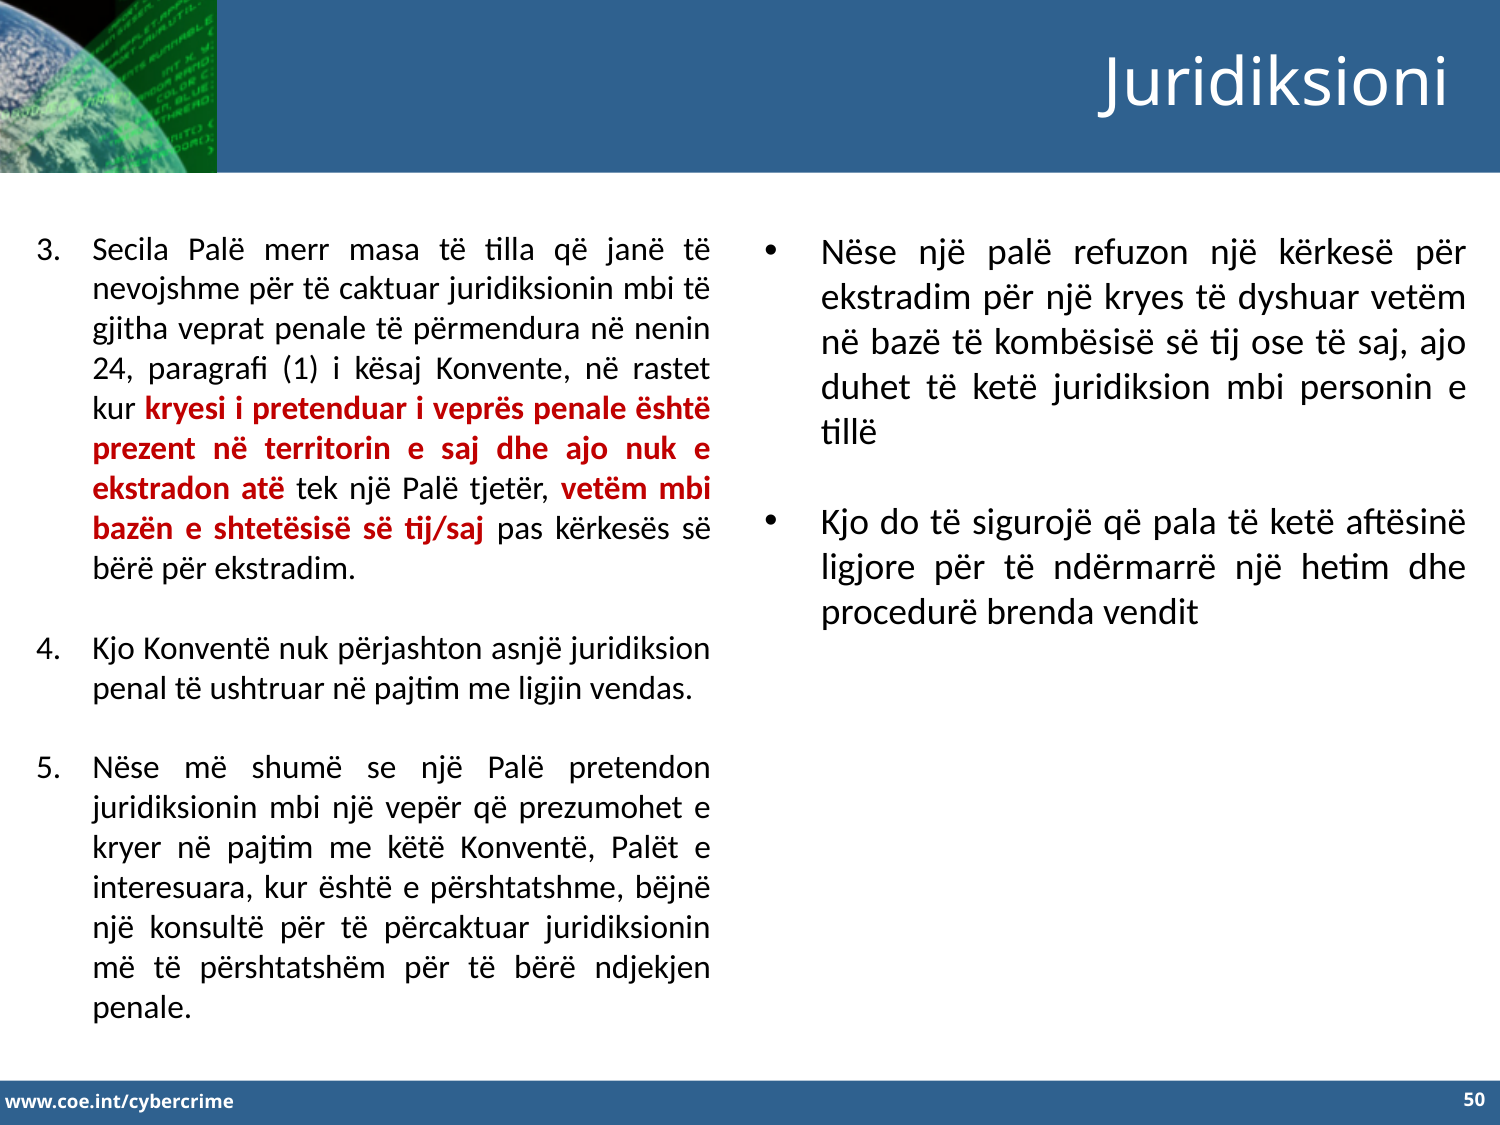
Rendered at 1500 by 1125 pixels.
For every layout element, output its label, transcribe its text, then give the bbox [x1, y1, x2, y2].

picture [0, 0, 217, 173]
text_box Secila Palë merr masa të tilla që janë të nevojshme për të caktuar juridiksionin mbi të gjitha veprat penale të përmendura në nenin 24, paragrafi (1) i kësaj Konvente, në rastet kur kryesi i pretenduar i veprës penale është prezent në territorin e saj dhe ajo nuk e ekstradon atë tek një Palë tjetër, vetëm mbi bazën e shtetësisë së tij/saj pas kërkesës së bërë për ekstradim. Kjo Konventë nuk përjashton asnjë juridiksion penal të ushtruar në pajtim me ligjin vendas. Nëse më shumë se një Palë pretendon juridiksionin mbi një vepër që prezumohet e kryer në pajtim me këtë Konventë, Palët e interesuara, kur është e përshtatshme, bëjnë një konsultë për të përcaktuar juridiksionin më të përshtatshëm për të bërë ndjekjen penale. [21, 219, 727, 1033]
text_box Nëse një palë refuzon një kërkesë për ekstradim për një kryes të dyshuar vetëm në bazë të kombësisë së tij ose të saj, ajo duhet të ketë juridiksion mbi personin e tillë Kjo do të sigurojë që pala të ketë aftësinë ligjore për të ndërmarrë një hetim dhe procedurë brenda vendit [749, 219, 1483, 639]
text_box Juridiksioni [230, 31, 1483, 126]
